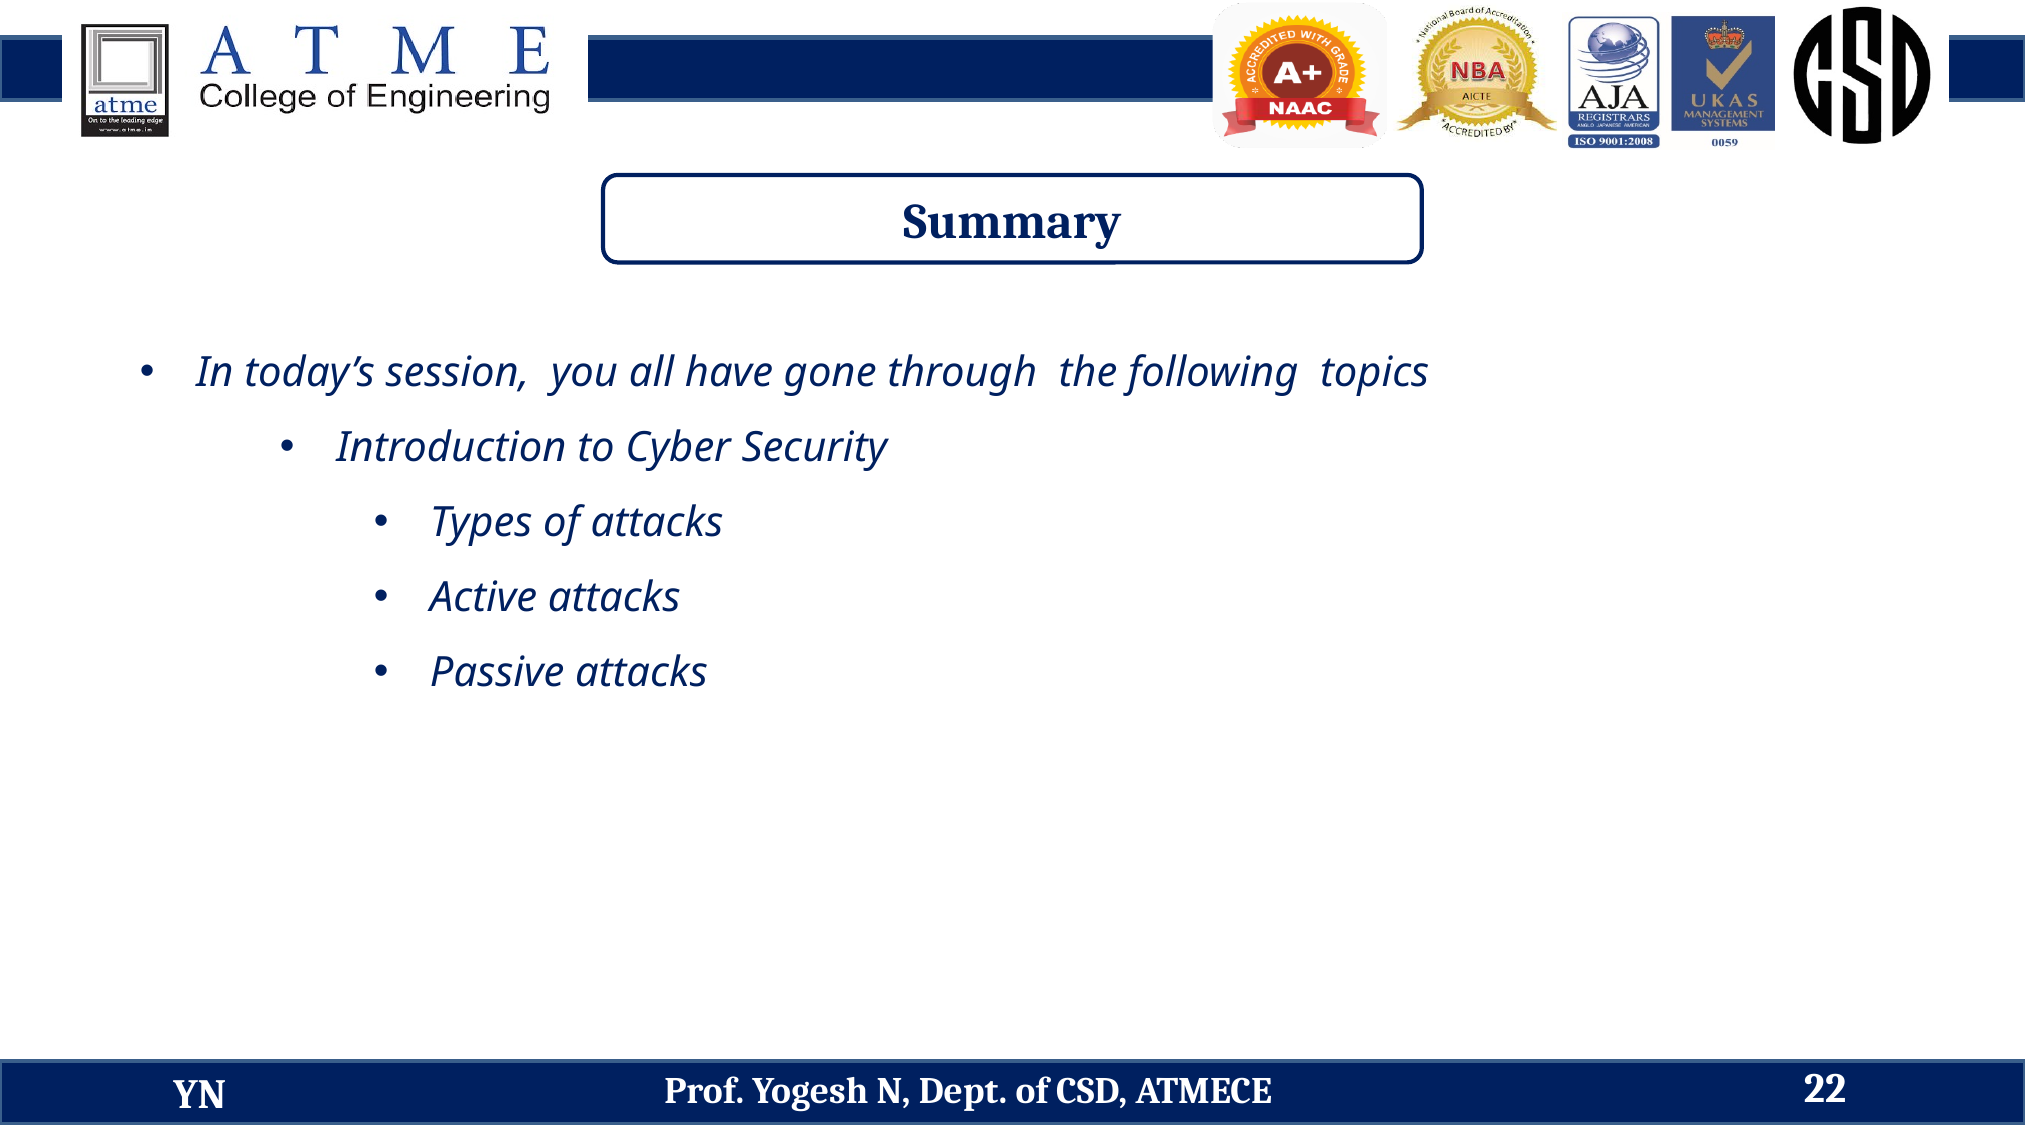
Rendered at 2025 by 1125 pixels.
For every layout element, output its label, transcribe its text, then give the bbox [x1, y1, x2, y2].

picture [1212, 0, 1949, 150]
text_box Prof. Yogesh N, Dept. of CSD, ATMECE [562, 1058, 1375, 1119]
text_box 22 [1625, 1053, 2025, 1119]
text_box YN [0, 1059, 400, 1125]
picture [62, 0, 588, 157]
text_box Summary [600, 172, 1424, 265]
text_box In today’s session, you all have gone through the following topics Introduction to Cyber Security Types of attacks Active attacks Passive attacks [124, 312, 1938, 703]
